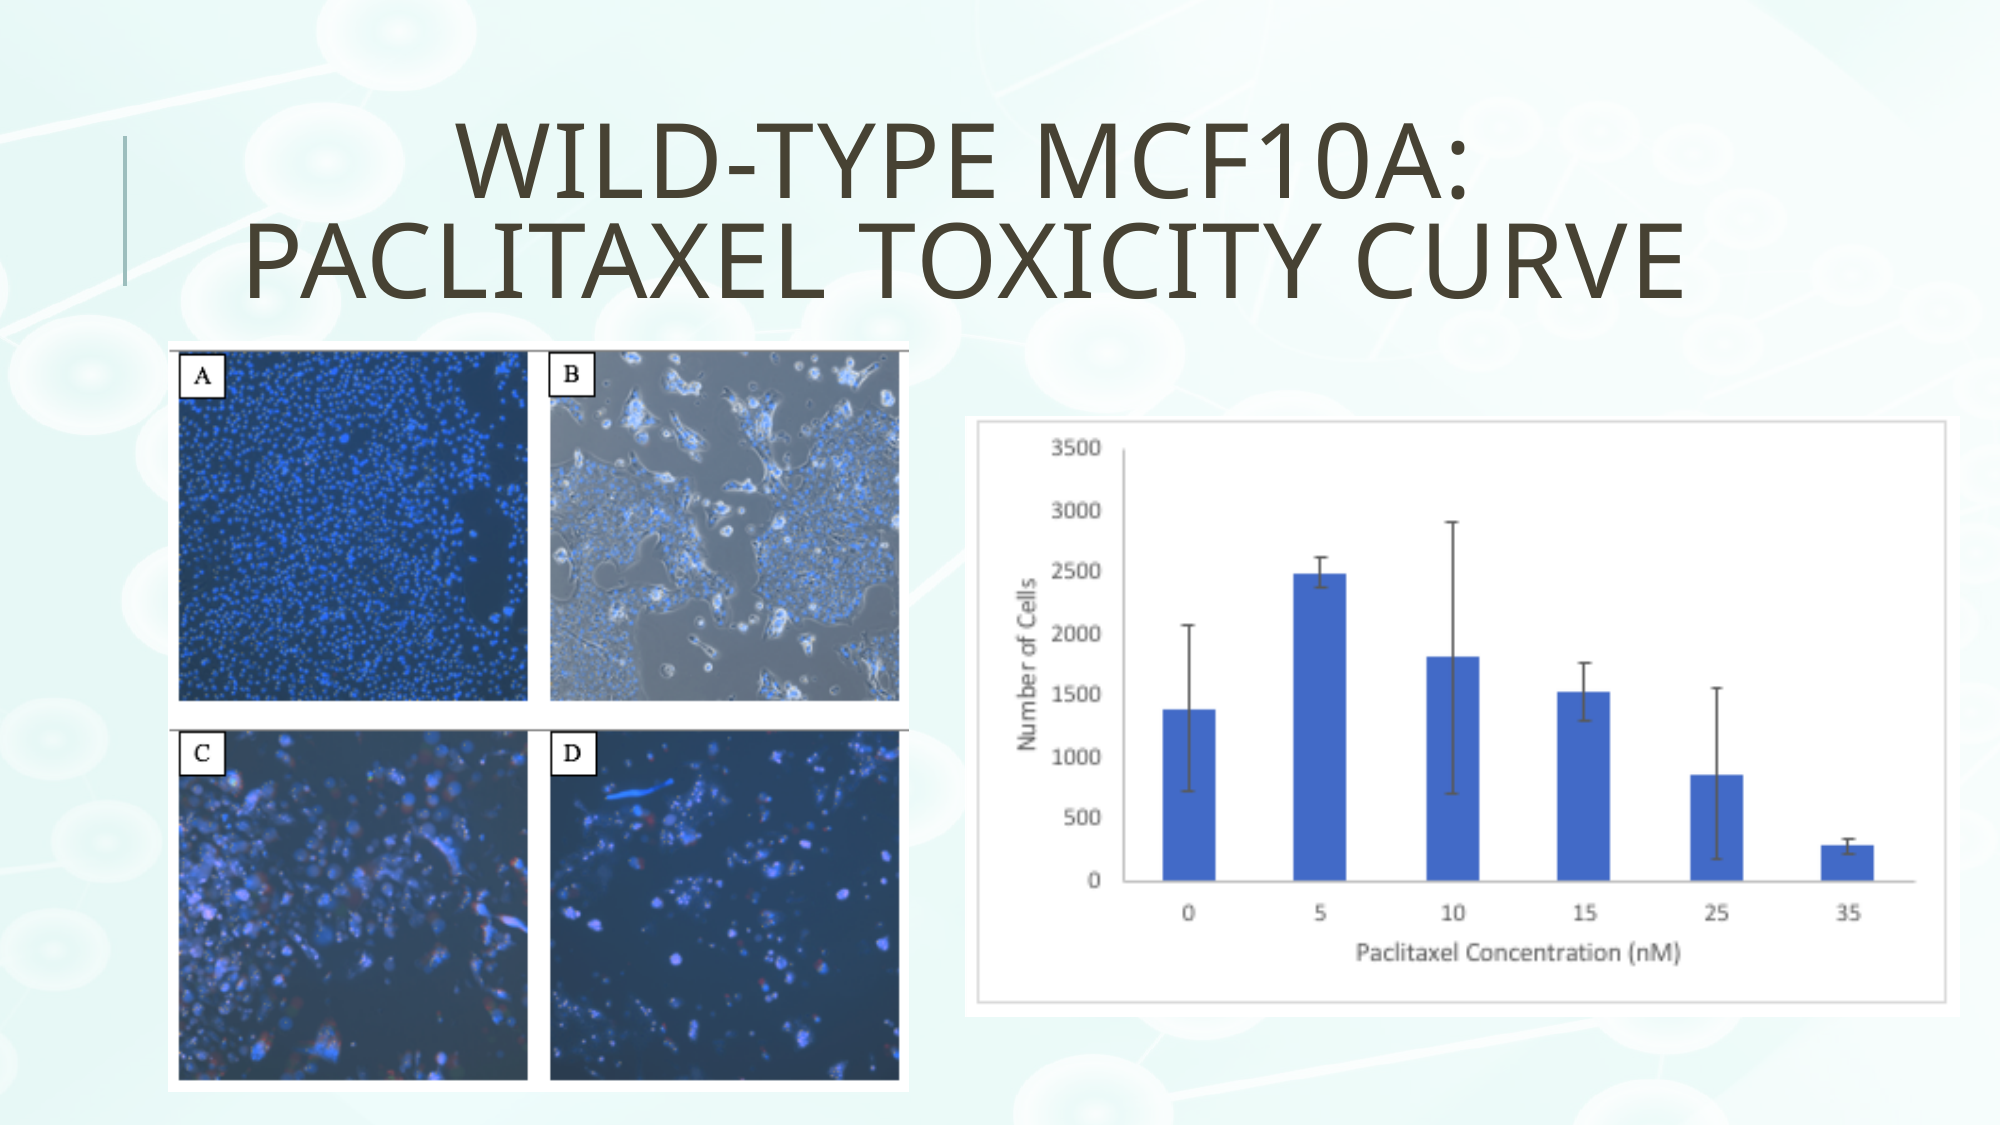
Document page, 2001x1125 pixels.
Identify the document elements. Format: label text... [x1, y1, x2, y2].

title Wild-Type MCF10A: PAclitaxel Toxicity Curve [168, 96, 1763, 342]
picture [167, 341, 909, 1093]
picture [964, 416, 1960, 1018]
